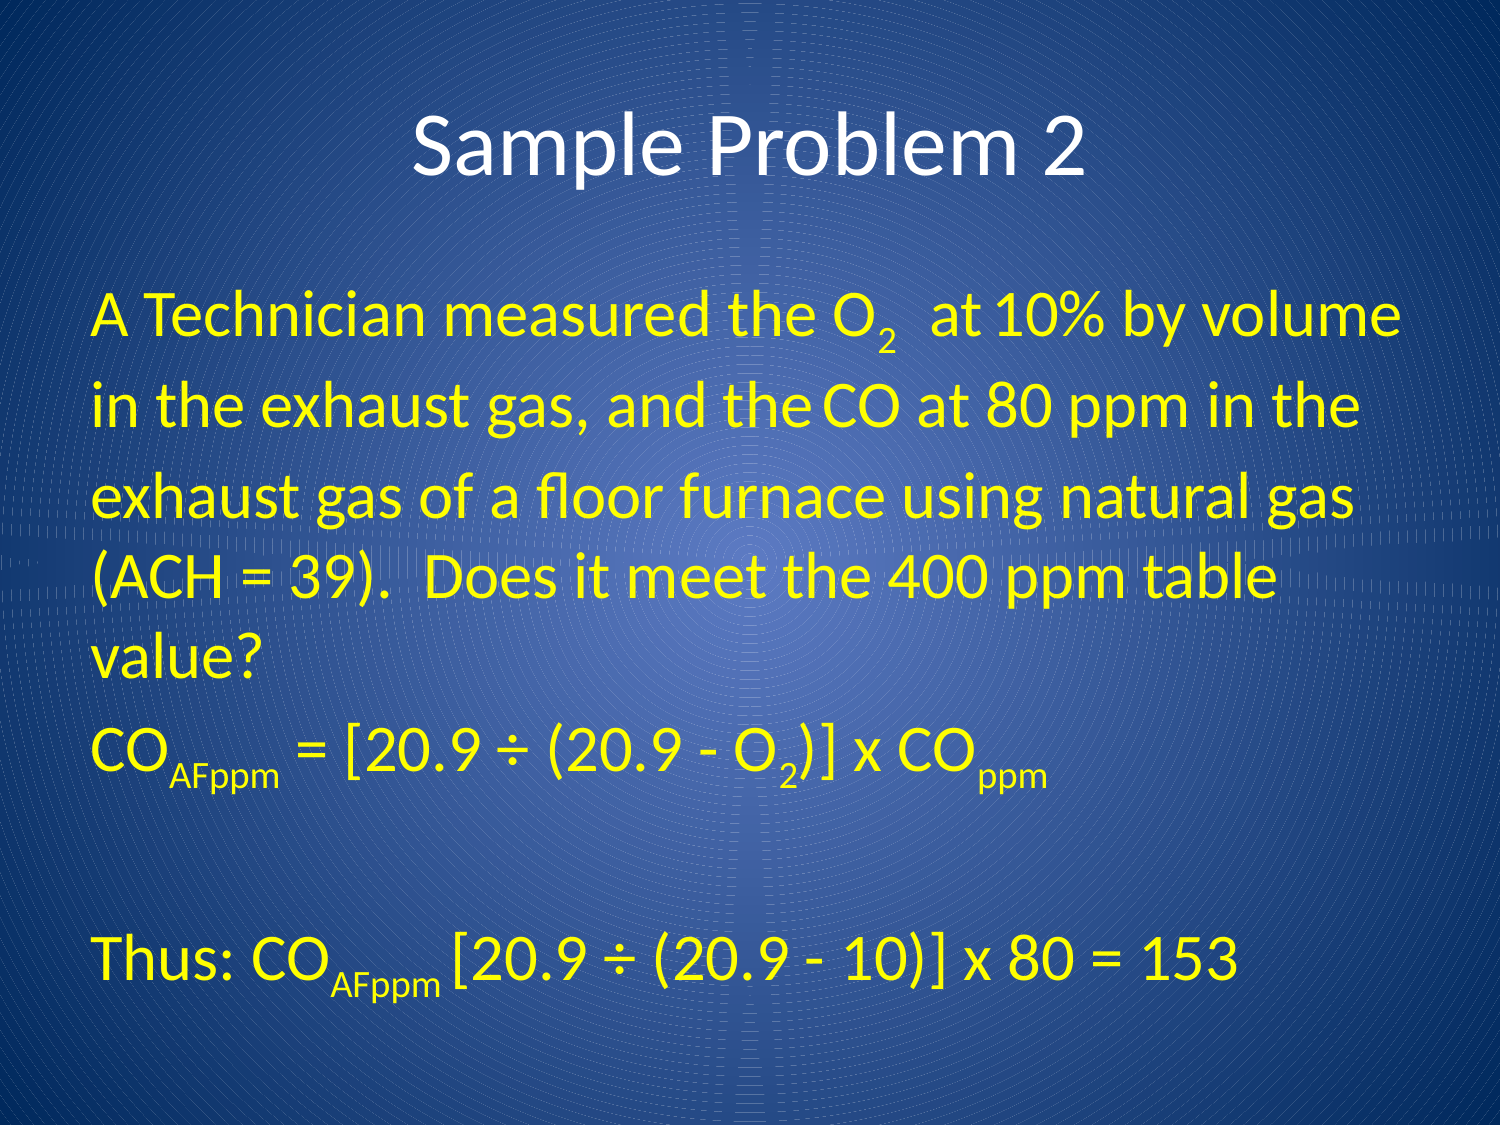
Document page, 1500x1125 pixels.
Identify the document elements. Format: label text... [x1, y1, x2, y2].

title Sample Problem 2 [75, 45, 1425, 233]
list A Technician measured the O2 at 10% by volume in the exhaust gas, and the CO at 80 ppm in the exhaust gas of a floor furnace using natural gas (ACH = 39). Does it meet the 400 ppm table value? COAFppm = [20.9 ÷ (20.9 - O2)] x COppm Thus: COAFppm [20.9 ÷ (20.9 - 10)] x 80 = 153 [75, 262, 1425, 1005]
